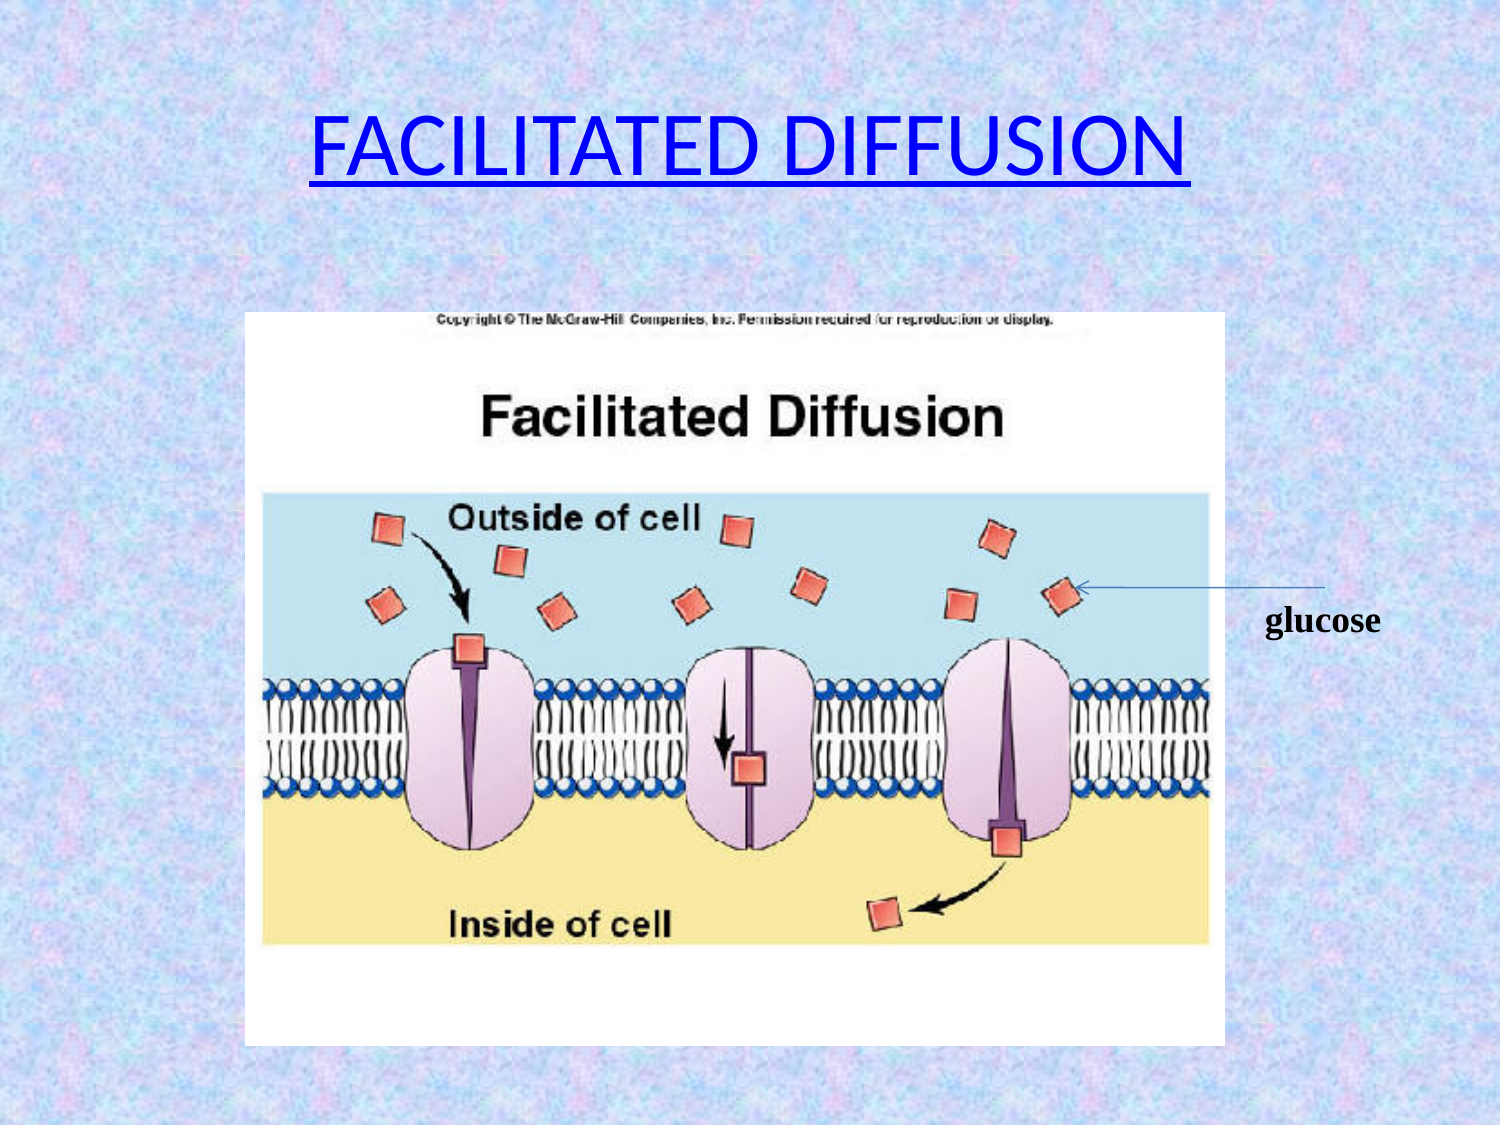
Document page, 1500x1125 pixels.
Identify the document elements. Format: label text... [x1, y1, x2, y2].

text_box glucose [1250, 587, 1450, 648]
title FACILITATED DIFFUSION [75, 45, 1425, 233]
picture [0, 0, 1500, 1125]
